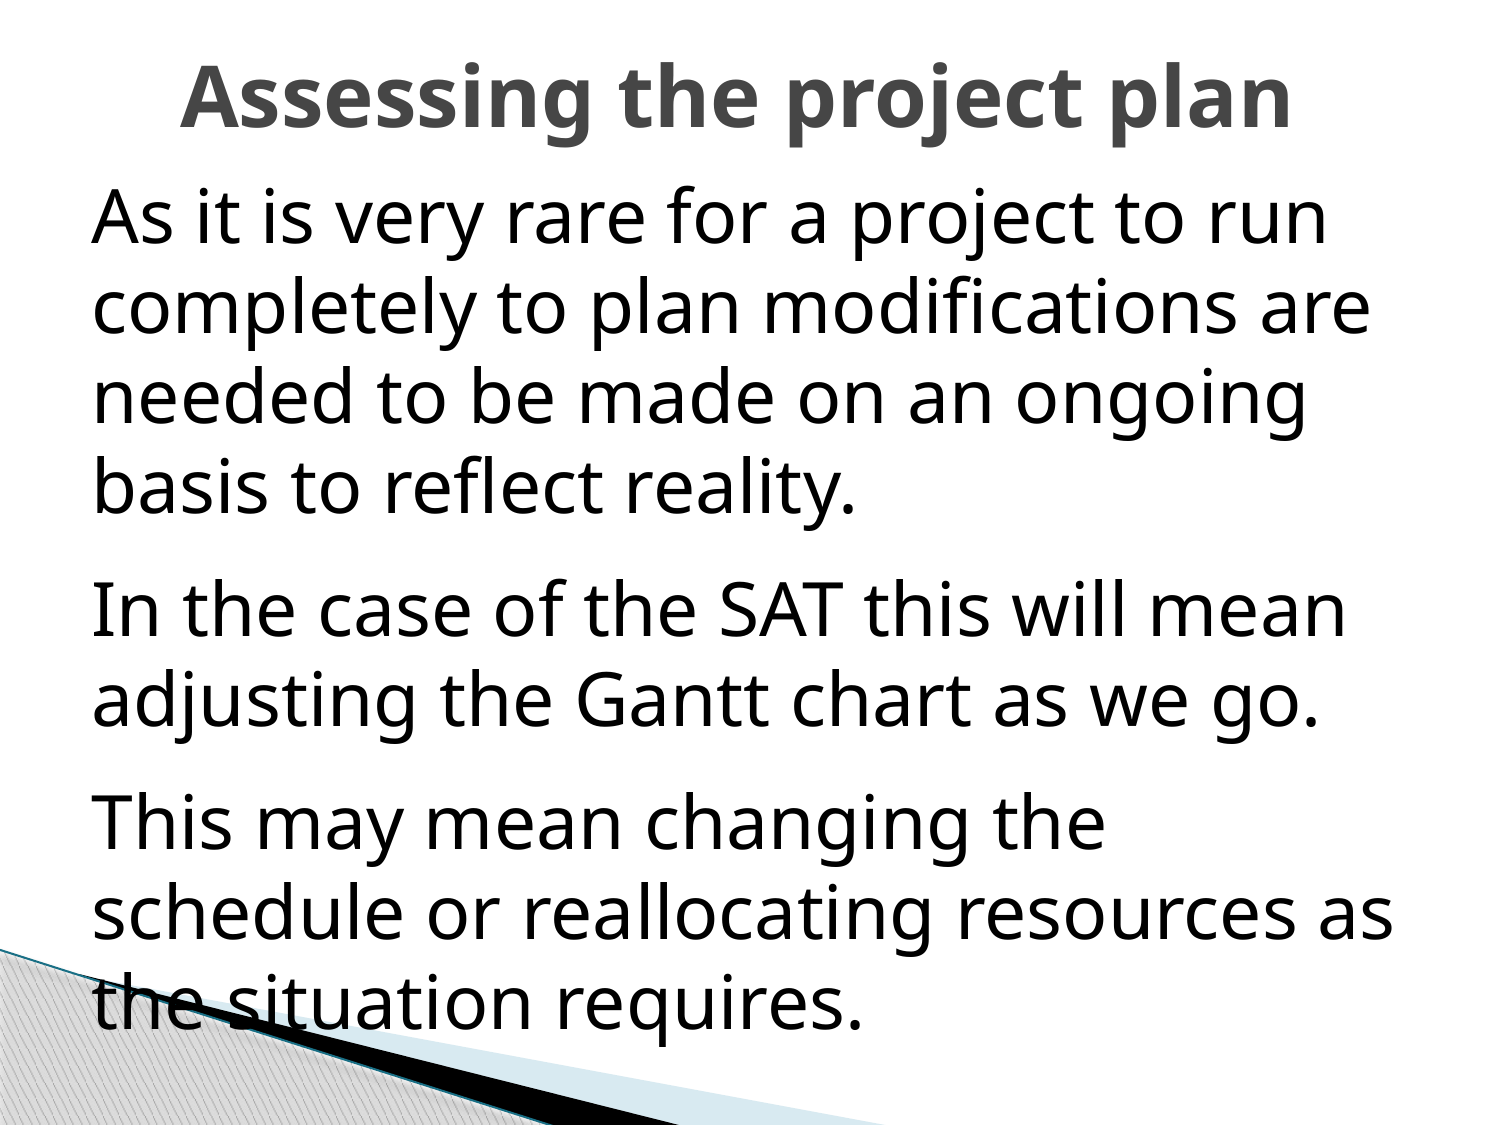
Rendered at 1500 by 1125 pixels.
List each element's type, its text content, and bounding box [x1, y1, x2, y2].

list As it is very rare for a project to run completely to plan modifications are needed to be made on an ongoing basis to reflect reality. In the case of the SAT this will mean adjusting the Gantt chart as we go. This may mean changing the schedule or reallocating resources as the situation requires. [76, 160, 1447, 1106]
title Assessing the project plan [100, 0, 1376, 188]
